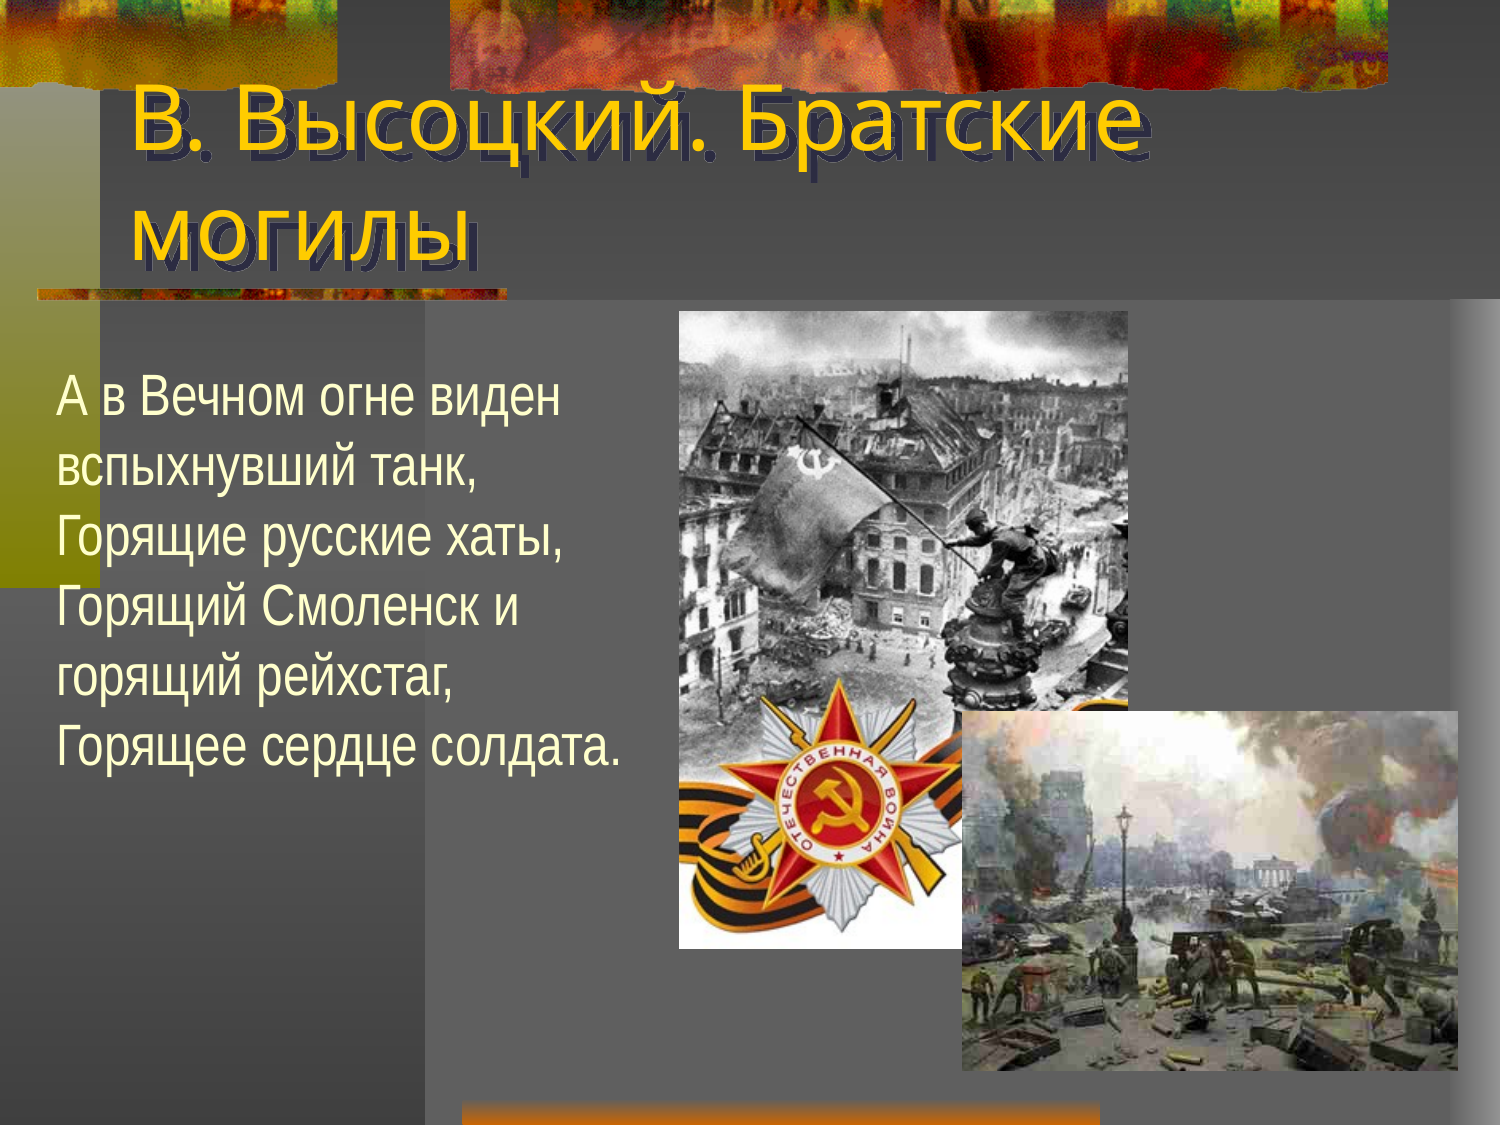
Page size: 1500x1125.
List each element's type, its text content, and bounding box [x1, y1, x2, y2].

picture [37, 287, 507, 304]
picture [0, 0, 338, 94]
text_box А в Вечном огне виден вспыхнувший танк, Горящие русские хаты, Горящий Смоленск и горящий рейхстаг, Горящее сердце солдата. [41, 349, 656, 785]
picture [450, 0, 1388, 75]
picture [678, 311, 1459, 1071]
title В. Высоцкий. Братские могилы [112, 75, 1388, 263]
